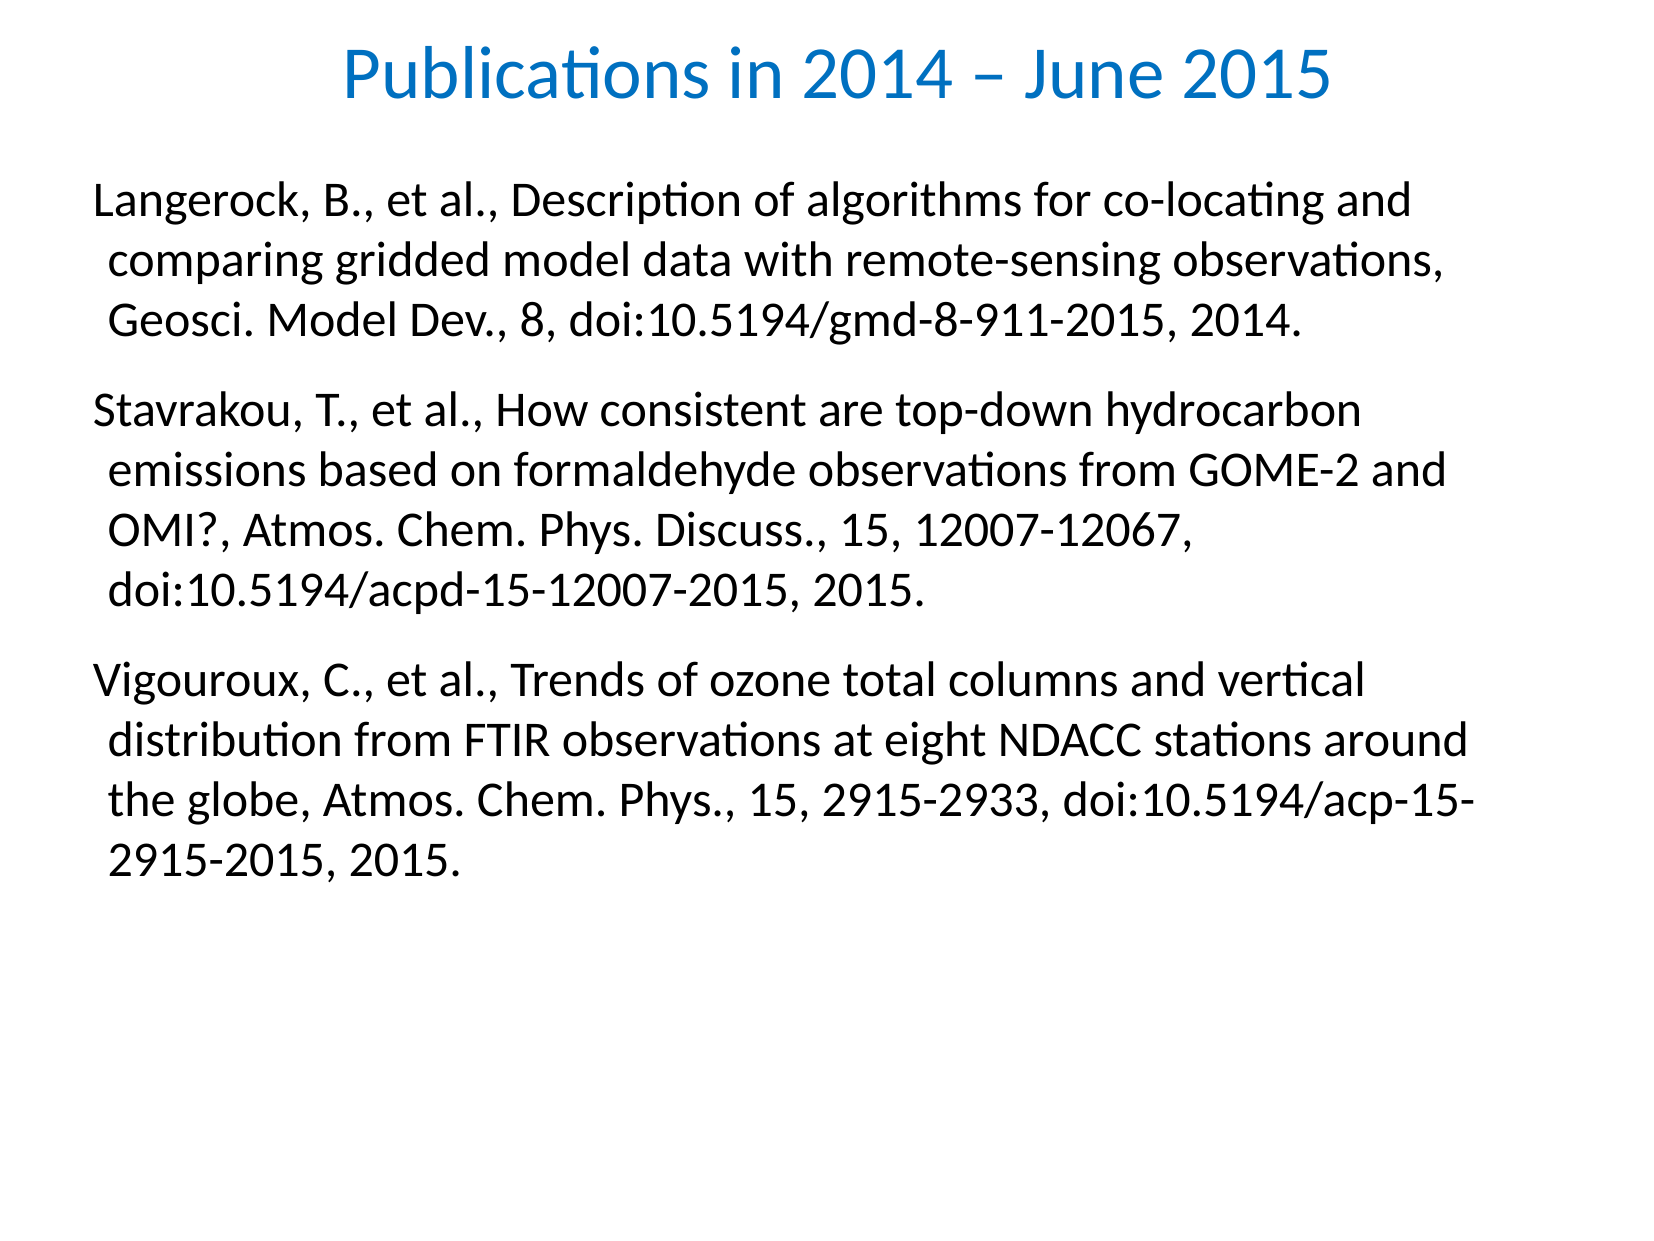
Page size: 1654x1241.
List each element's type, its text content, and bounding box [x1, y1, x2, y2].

text_box Publications in 2014 – June 2015 [70, 29, 1607, 109]
list Langerock, B., et al., Description of algorithms for co-locating and comparing gridded model data with remote-sensing observations, Geosci. Model Dev., 8, doi:10.5194/gmd-8-911-2015, 2014. Stavrakou, T., et al., How consistent are top-down hydrocarbon emissions based on formaldehyde observations from GOME-2 and OMI?, Atmos. Chem. Phys. Discuss., 15, 12007-12067, doi:10.5194/acpd-15-12007-2015, 2015. Vigouroux, C., et al., Trends of ozone total columns and vertical distribution from FTIR observations at eight NDACC stations around the globe, Atmos. Chem. Phys., 15, 2915-2933, doi:10.5194/acp-15-2915-2015, 2015. [75, 159, 1560, 1005]
